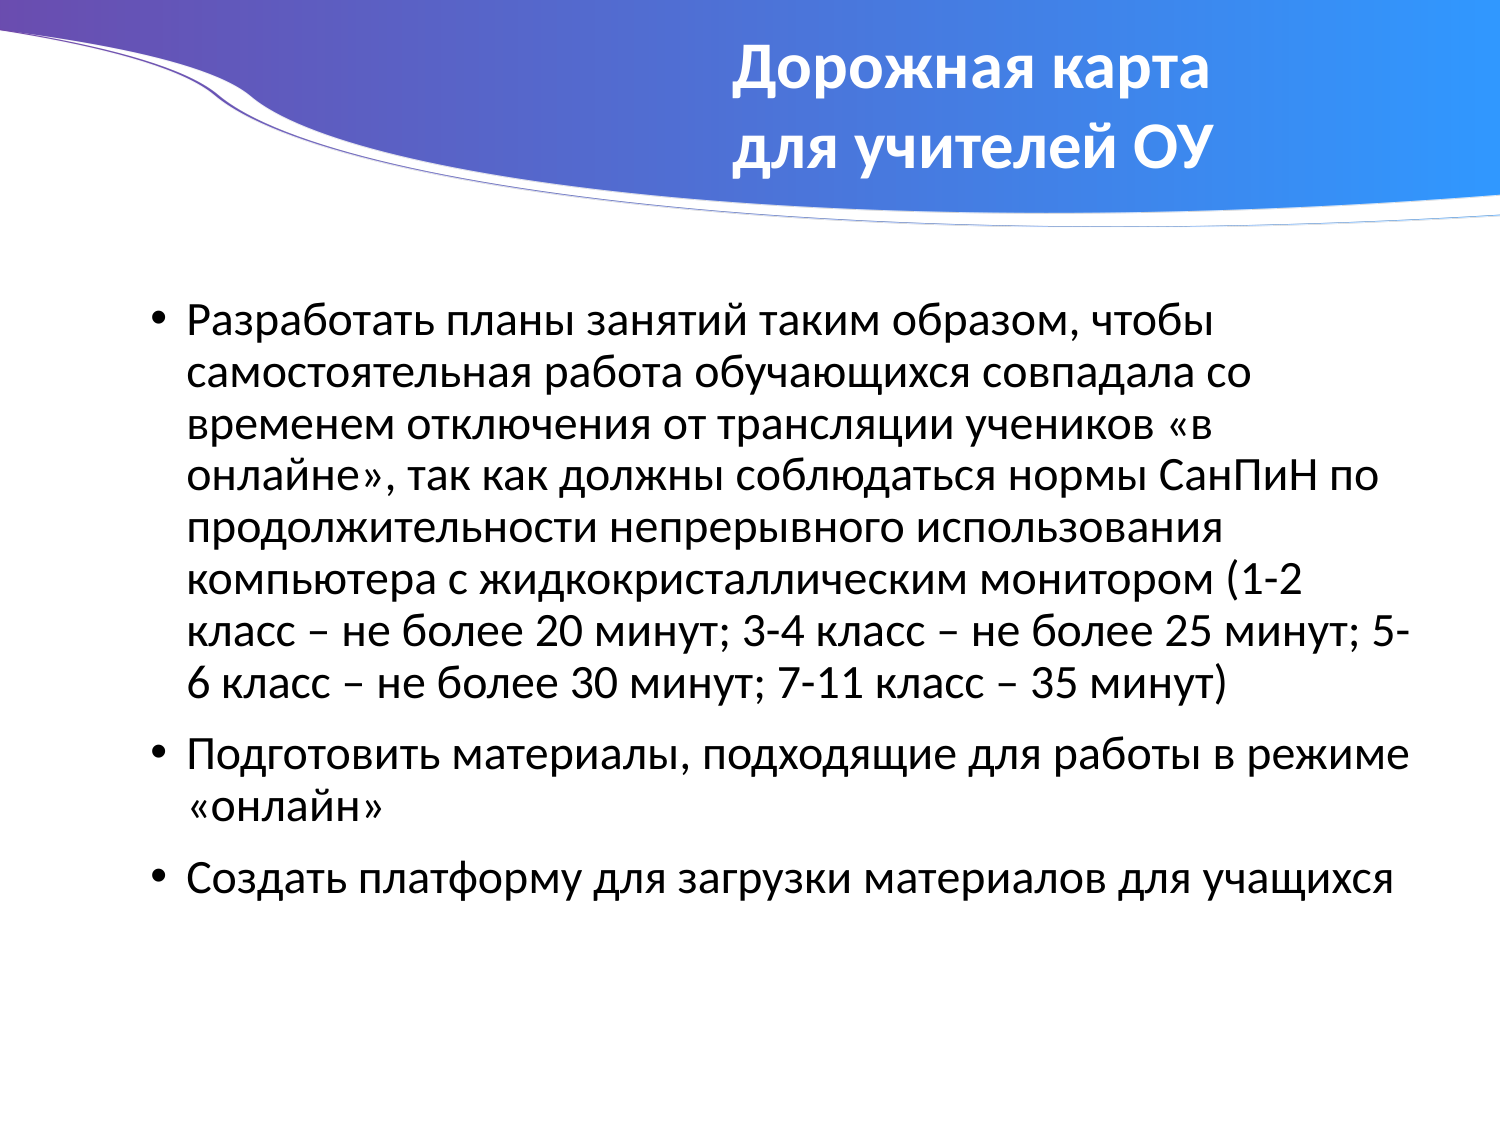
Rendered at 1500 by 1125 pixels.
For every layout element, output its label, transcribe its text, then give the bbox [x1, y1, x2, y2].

list Разработать планы занятий таким образом, чтобы самостоятельная работа обучающихся совпадала со временем отключения от трансляции учеников «в онлайне», так как должны соблюдаться нормы СанПиН по продолжительности непрерывного использования компьютера с жидкокристаллическим монитором (1-2 класс – не более 20 минут; 3-4 класс – не более 25 минут; 5-6 класс – не более 30 минут; 7-11 класс – 35 минут) Подготовить материалы, подходящие для работы в режиме «онлайн» Создать платформу для загрузки материалов для учащихся [135, 286, 1430, 1001]
text_box Дорожная карта для учителей ОУ [717, 14, 1230, 270]
picture [0, 0, 1500, 1125]
